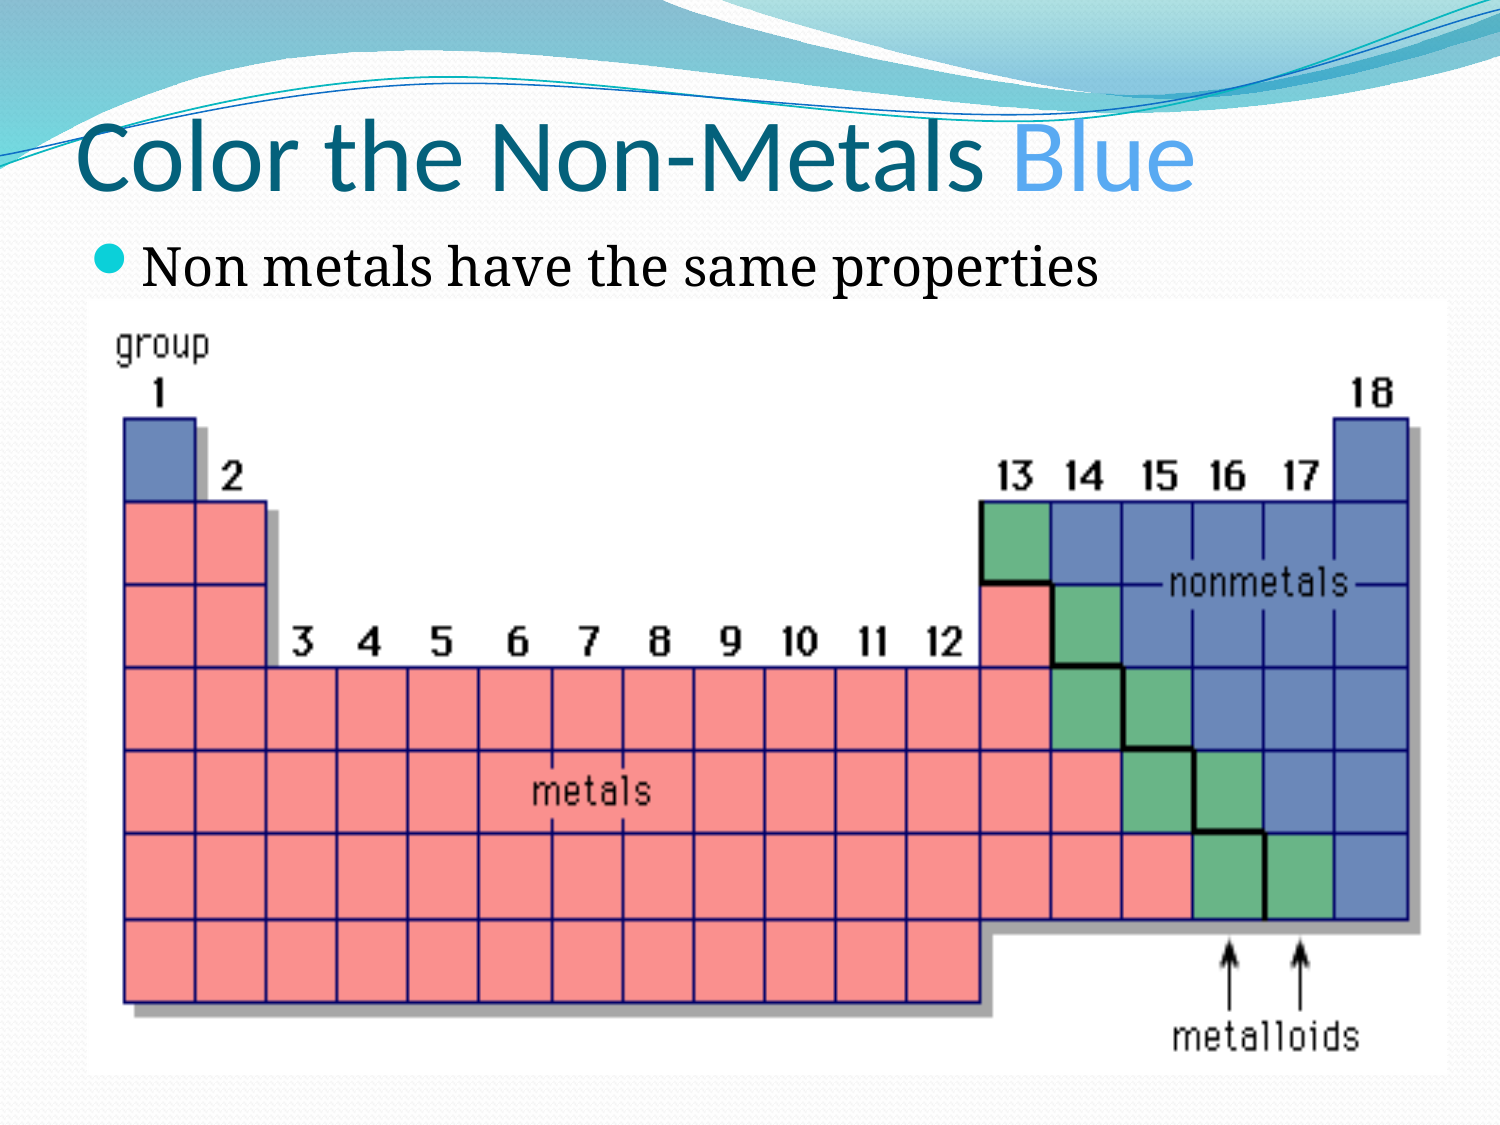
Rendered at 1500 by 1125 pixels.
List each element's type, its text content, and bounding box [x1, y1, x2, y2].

list Non metals have the same properties [74, 224, 1363, 388]
title Color the Non-Metals Blue [74, 24, 1426, 213]
picture [87, 299, 1447, 1076]
